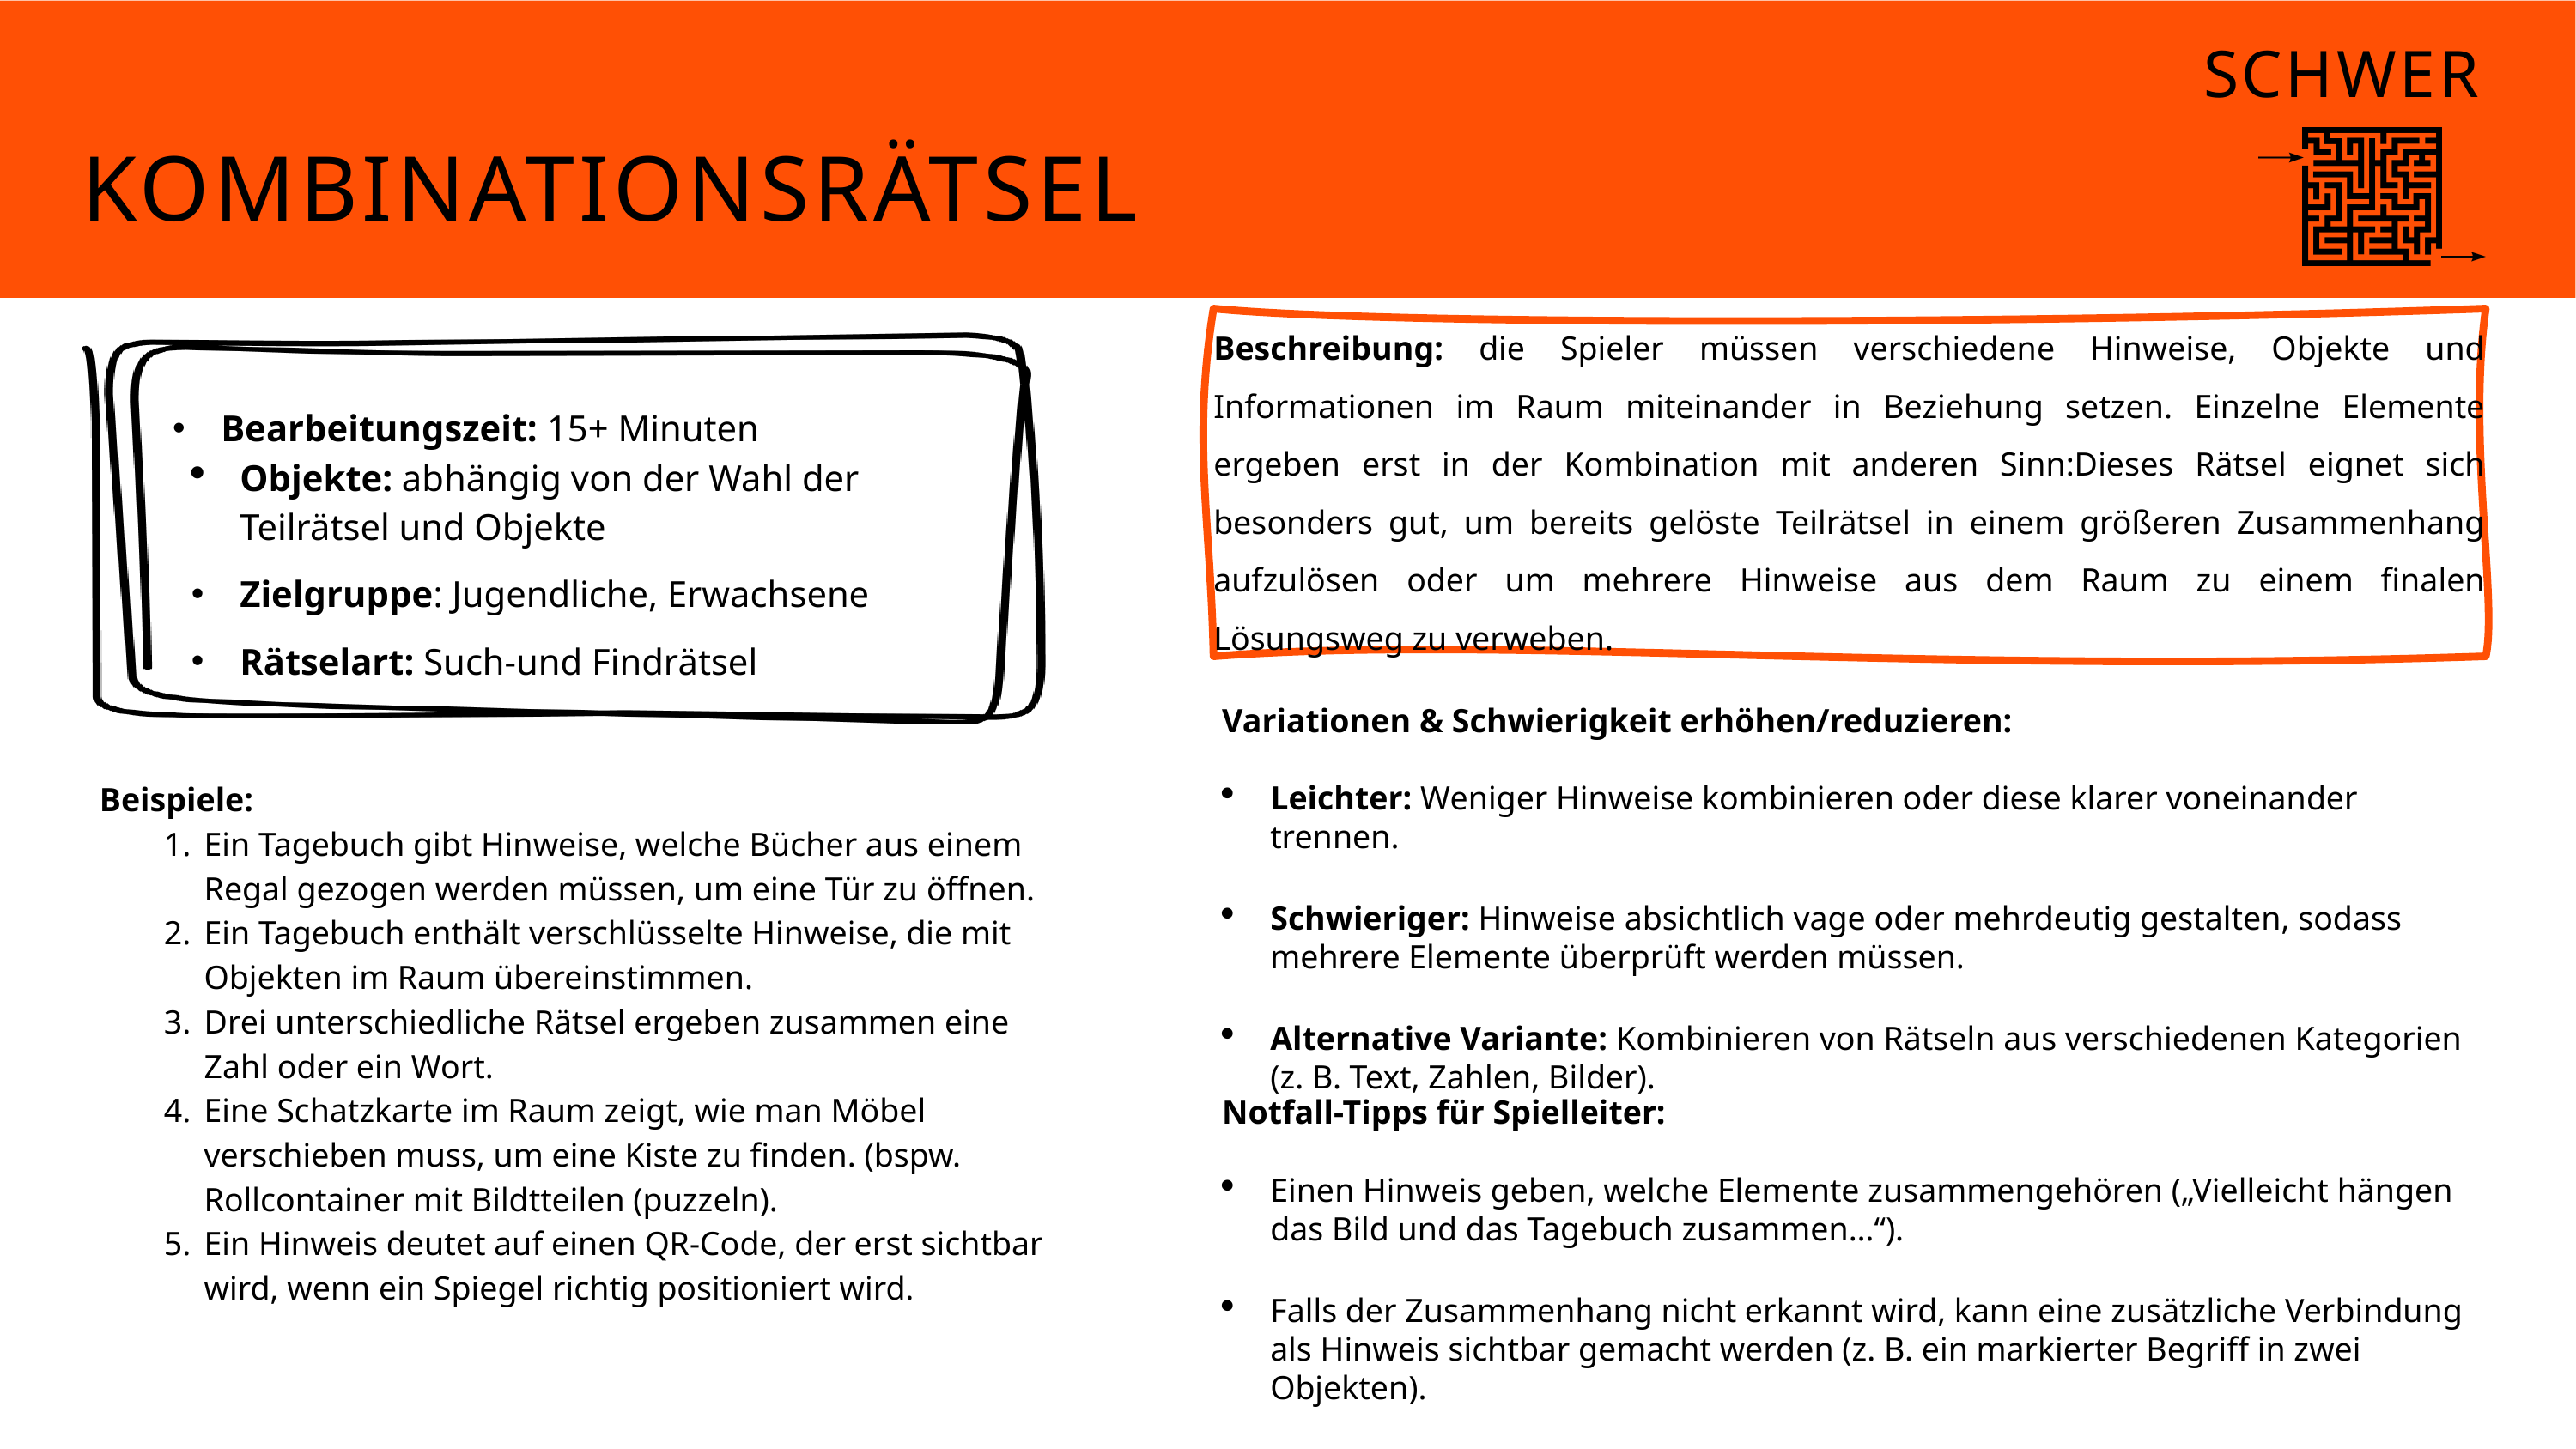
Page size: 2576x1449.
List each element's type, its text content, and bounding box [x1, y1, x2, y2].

text_box [82, 332, 1048, 724]
text_box [0, 0, 2576, 300]
text_box Beschreibung: die Spieler müssen verschiedene Hinweise, Objekte und Informationen im Raum miteinander in Beziehung setzen. Einzelne Elemente ergeben erst in der Kombination mit anderen Sinn:Dieses Rätsel eignet sich besonders gut, um bereits gelöste Teilrätsel in einem größeren Zusammenhang aufzulösen oder um mehrere Hinweise aus dem Raum zu einem finalen Lösungsweg zu verweben. [1203, 308, 2489, 662]
text_box Bearbeitungszeit: 15+ Minuten Objekte: abhängig von der Wahl der Teilrätsel und Objekte Zielgruppe: Jugendliche, Erwachsene Rätselart: Such-und Findrätsel [126, 368, 981, 682]
text_box Beispiele: Ein Tagebuch gibt Hinweise, welche Bücher aus einem Regal gezogen werden müssen, um eine Tür zu öffnen. Ein Tagebuch enthält verschlüsselte Hinweise, die mit Objekten im Raum übereinstimmen. Drei unterschiedliche Rätsel ergeben zusammen eine Zahl oder ein Wort. Eine Schatzkarte im Raum zeigt, wie man Möbel verschieben muss, um eine Kiste zu finden. (bspw. Rollcontainer mit Bildtteilen (puzzeln). Ein Hinweis deutet auf einen QR-Code, der erst sichtbar wird, wenn ein Spiegel richtig positioniert wird. [99, 760, 1048, 1307]
text_box SCHWER [2203, 39, 2570, 111]
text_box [2258, 126, 2487, 267]
text_box KOMBINATIONSRÄTSEL [82, 115, 2071, 239]
text_box Variationen & Schwierigkeit erhöhen/reduzieren: Leichter: Weniger Hinweise kombinieren oder diese klarer voneinander trennen. Schwieriger: Hinweise absichtlich vage oder mehrdeutig gestalten, sodass mehrere Elemente überprüft werden müssen. Alternative Variante: Kombinieren von Rätseln aus verschiedenen Kategorien (z. B. Text, Zahlen, Bilder). [1222, 700, 2494, 1091]
text_box Notfall-Tipps für Spielleiter: Einen Hinweis geben, welche Elemente zusammengehören („Vielleicht hängen das Bild und das Tagebuch zusammen…“). Falls der Zusammenhang nicht erkannt wird, kann eine zusätzliche Verbindung als Hinweis sichtbar gemacht werden (z. B. ein markierter Begriff in zwei Objekten). [1222, 1091, 2494, 1406]
